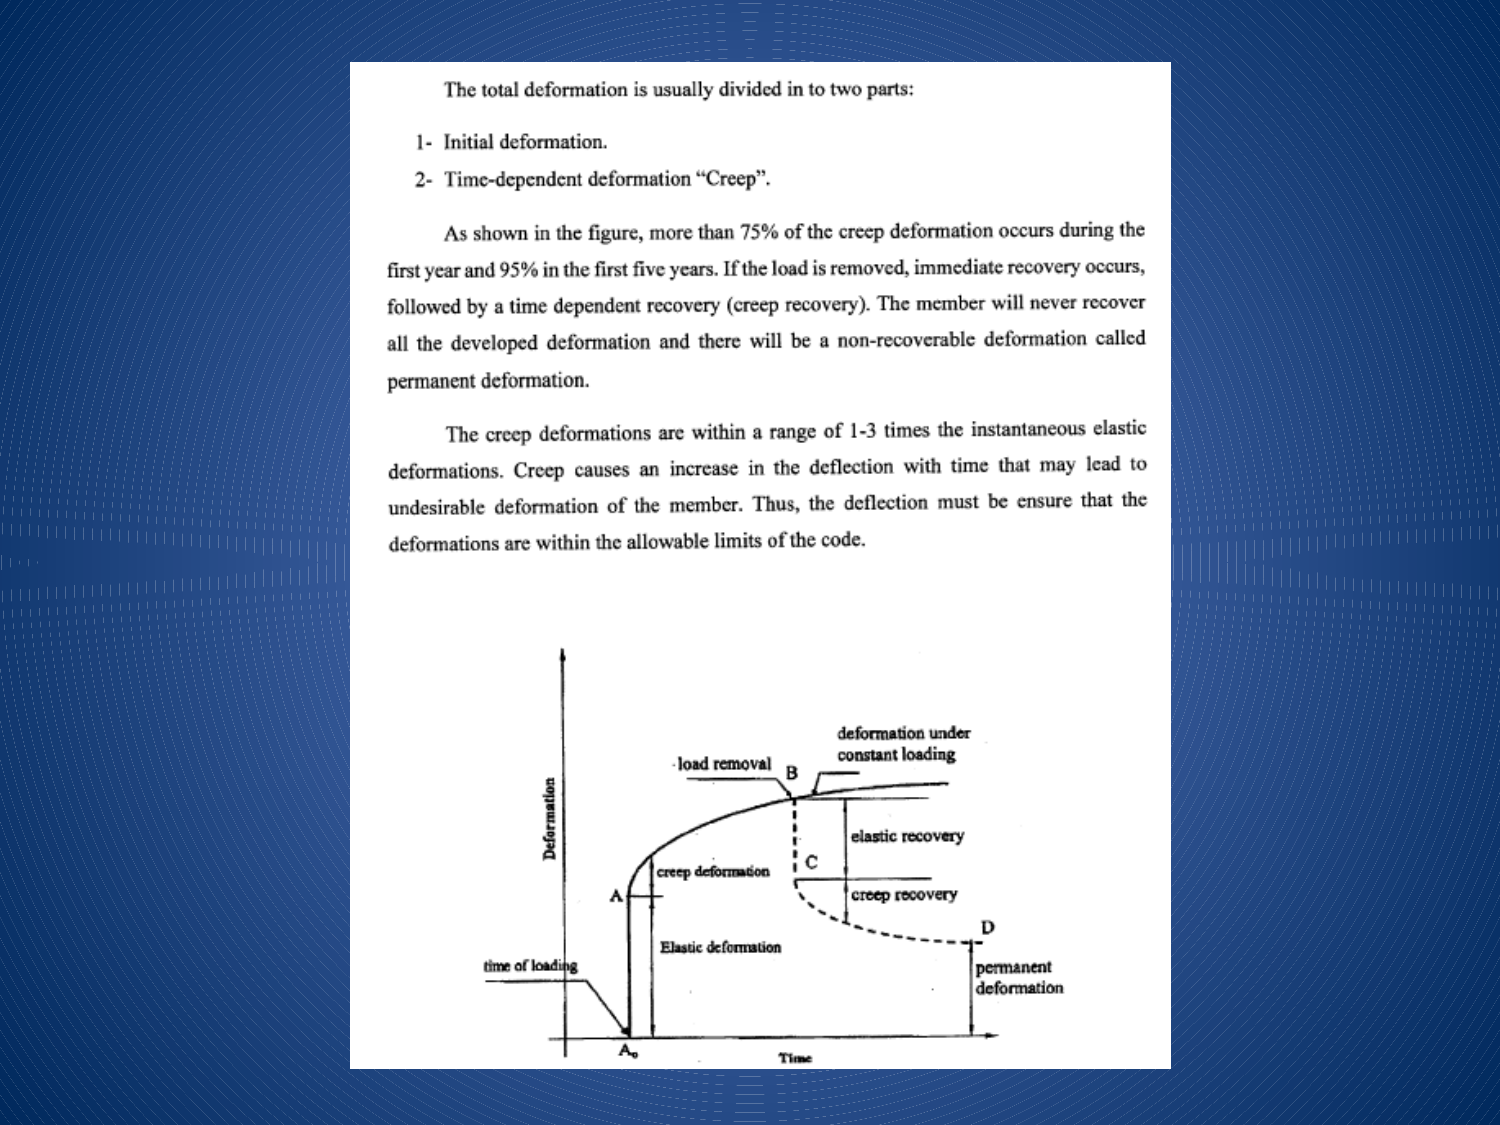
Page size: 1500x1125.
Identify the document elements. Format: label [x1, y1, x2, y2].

picture [349, 62, 1171, 1069]
